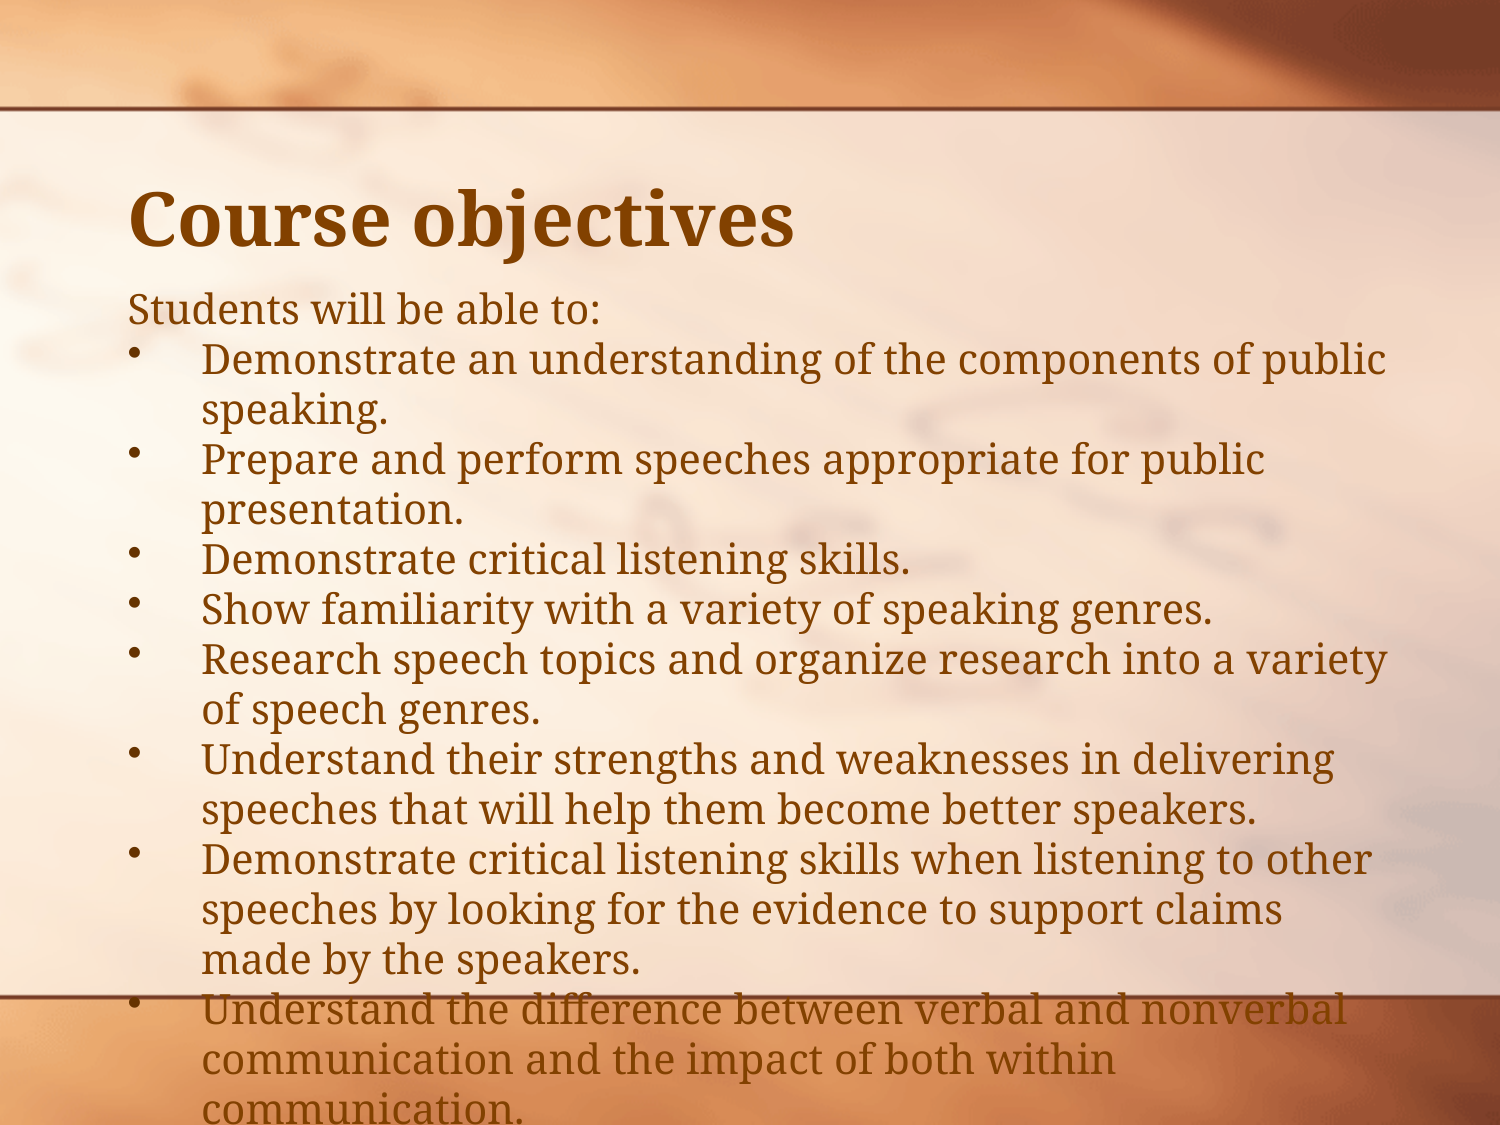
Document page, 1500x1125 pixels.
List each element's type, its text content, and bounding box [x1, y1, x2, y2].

title Course objectives [112, 124, 1413, 270]
picture [0, 0, 1500, 1125]
list Students will be able to: Demonstrate an understanding of the components of public speaking. Prepare and perform speeches appropriate for public presentation. Demonstrate critical listening skills. Show familiarity with a variety of speaking genres. Research speech topics and organize research into a variety of speech genres. Understand their strengths and weaknesses in delivering speeches that will help them become better speakers. Demonstrate critical listening skills when listening to other speeches by looking for the evidence to support claims made by the speakers. Understand the difference between verbal and nonverbal communication and the impact of both within communication. [112, 274, 1413, 951]
